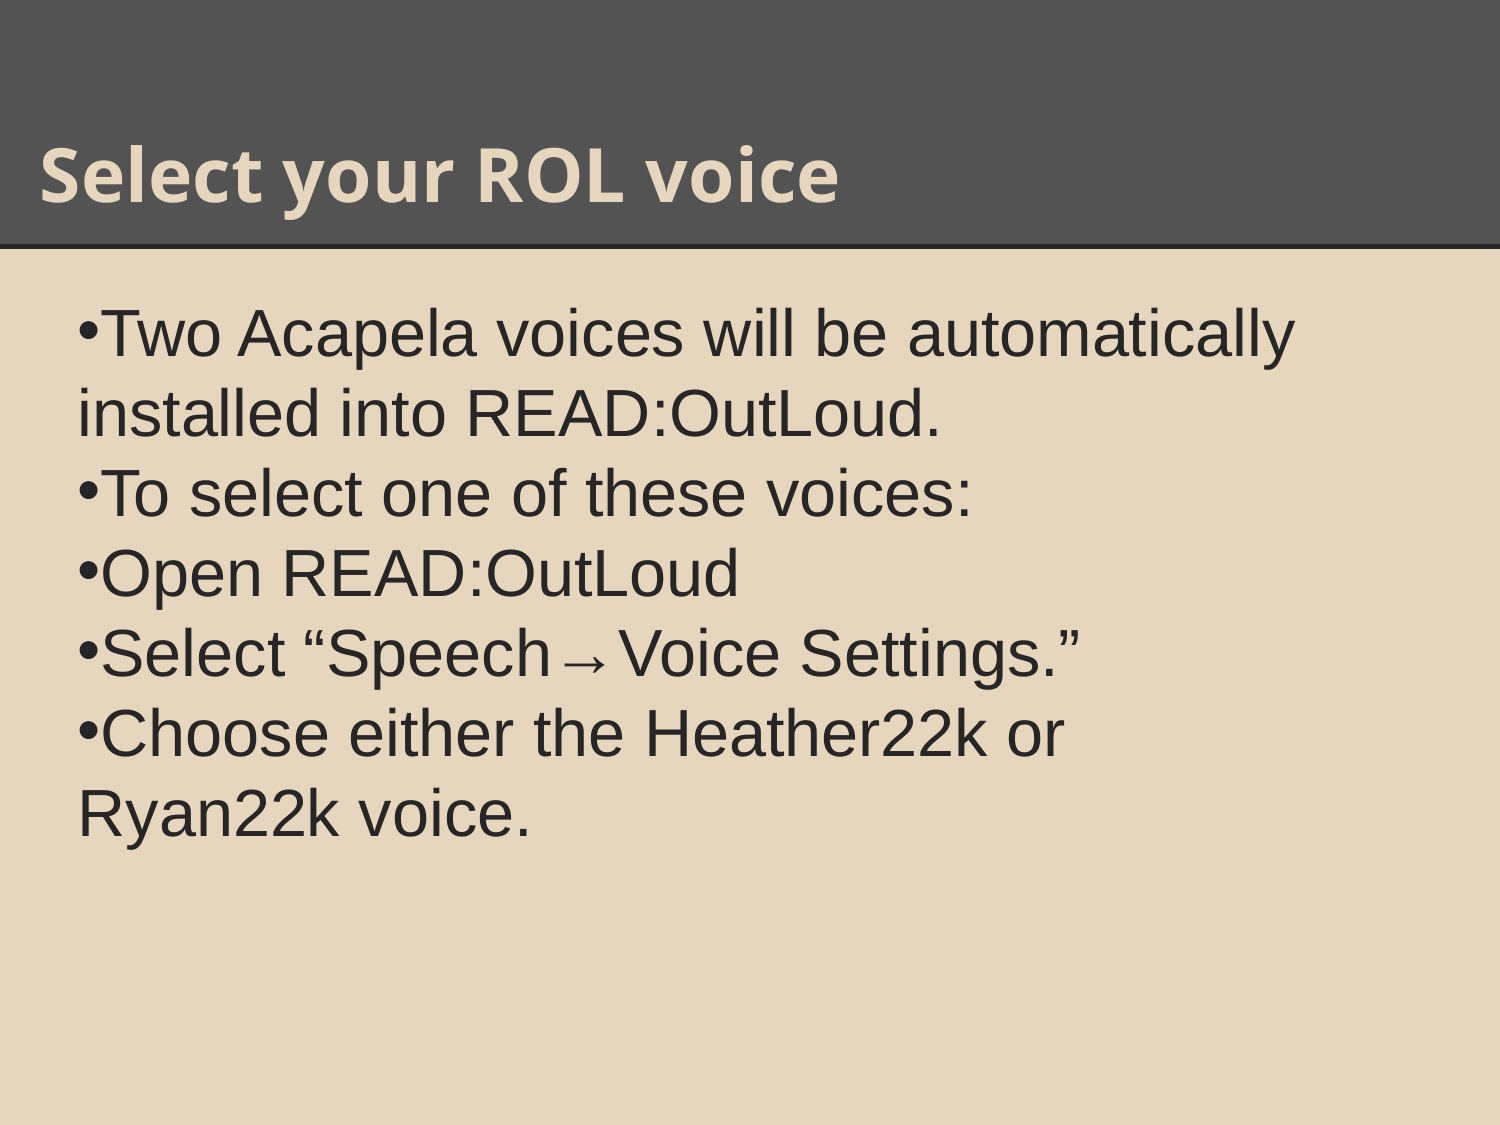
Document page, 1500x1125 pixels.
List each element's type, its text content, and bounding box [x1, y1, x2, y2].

title Select your ROL voice [0, 14, 1338, 233]
text_box Two Acapela voices will be automatically installed into READ:OutLoud. To select one of these voices: Open READ:OutLoud Select “Speech→Voice Settings.” Choose either the Heather22k or Ryan22k voice. [62, 282, 1331, 892]
